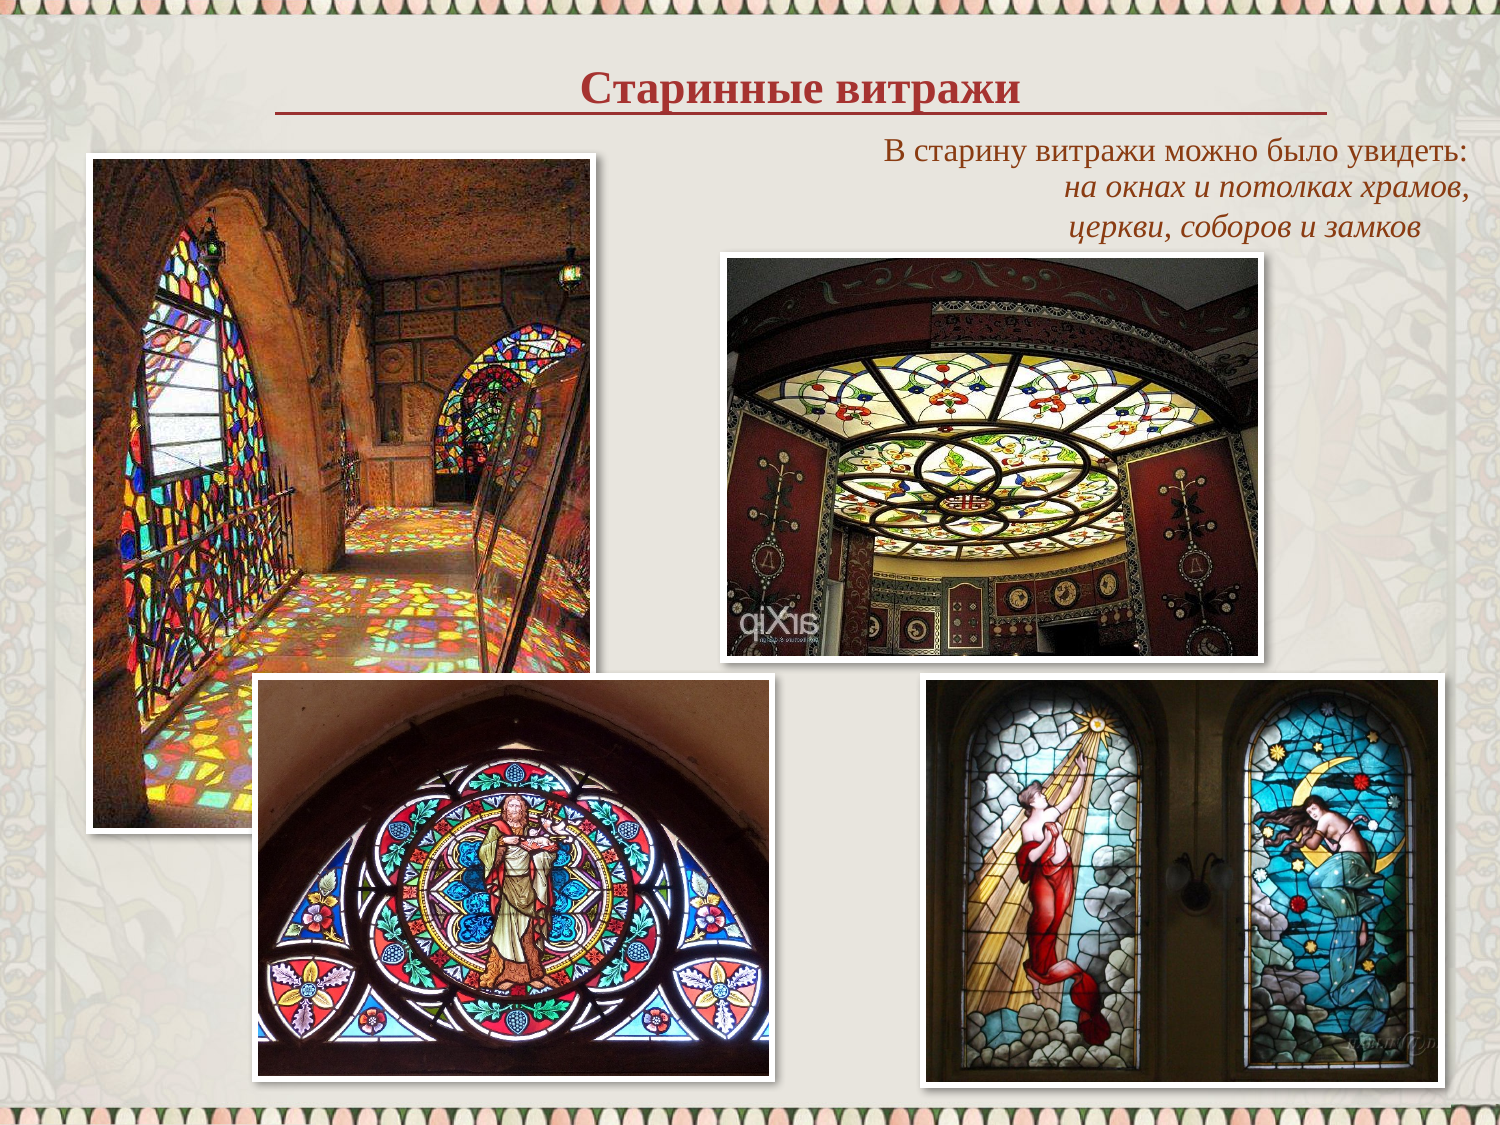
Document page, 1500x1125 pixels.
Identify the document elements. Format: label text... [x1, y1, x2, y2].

picture [726, 257, 1259, 657]
text_box на окнах и потолках храмов, церкви, соборов и замков [988, 163, 1500, 244]
text_box Старинные витражи [275, 49, 634, 112]
picture [0, 0, 1500, 1125]
list В старину витражи можно было увидеть: [634, 0, 1500, 475]
